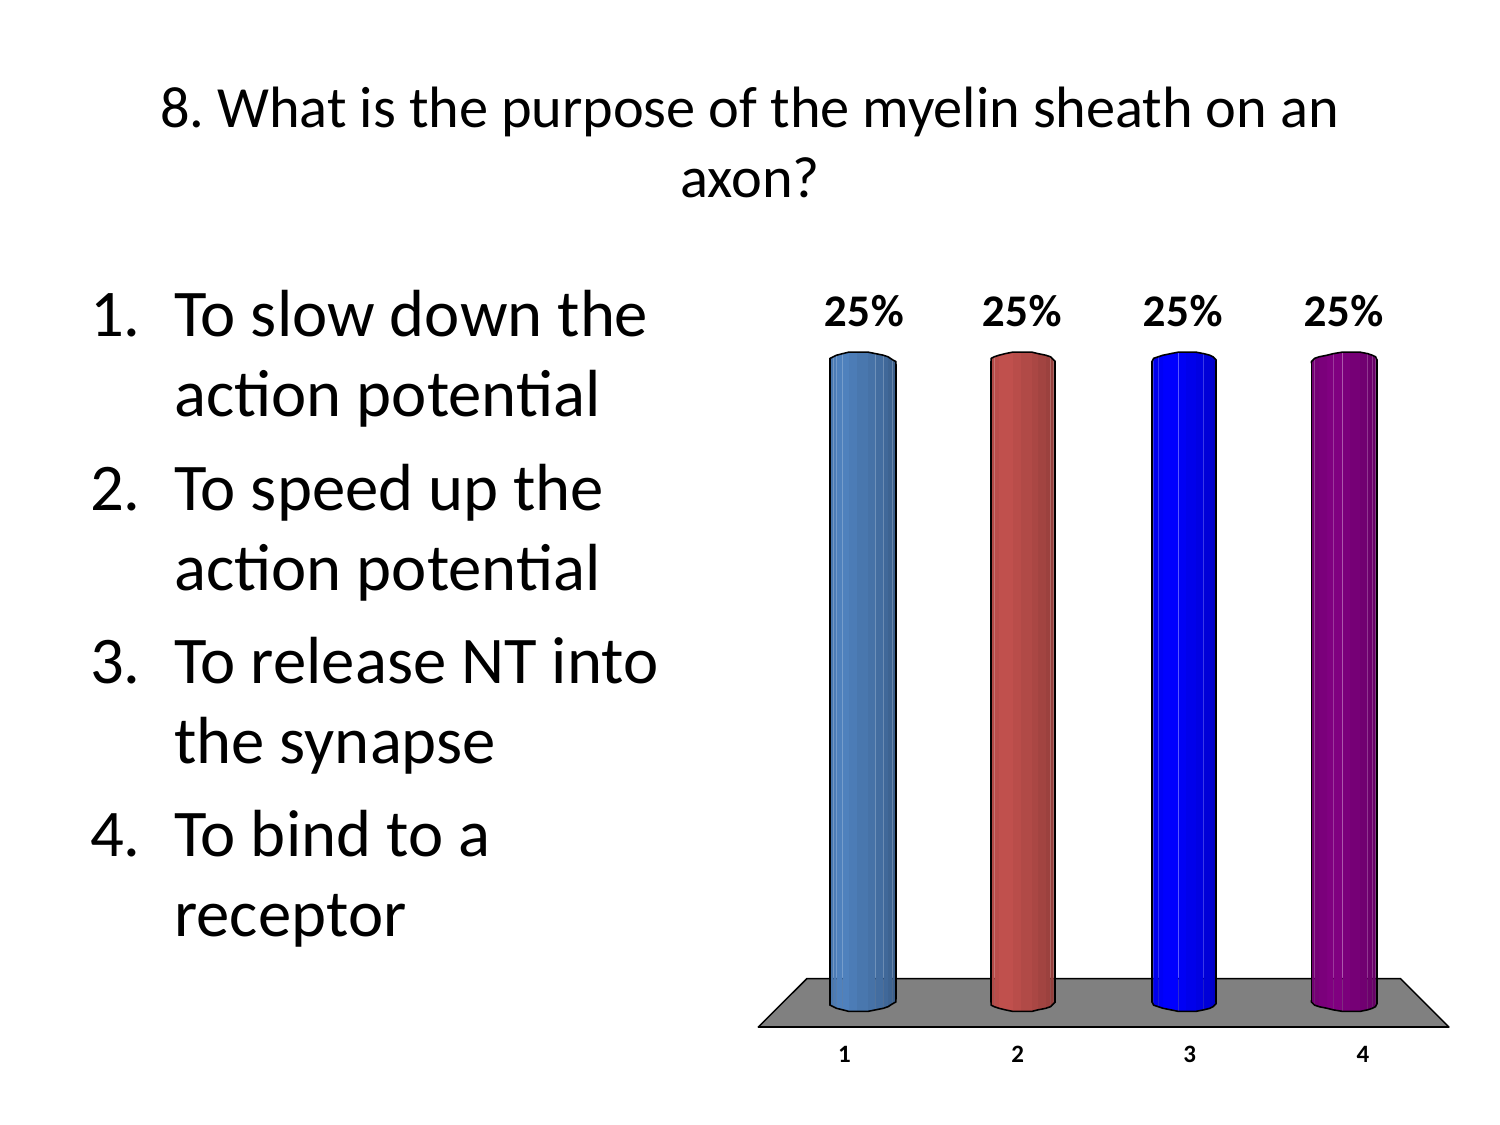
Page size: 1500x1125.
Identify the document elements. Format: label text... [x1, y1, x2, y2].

list To slow down the action potential To speed up the action potential To release NT into the synapse To bind to a receptor [75, 262, 750, 1005]
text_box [739, 270, 1490, 1115]
title 8. What is the purpose of the myelin sheath on an axon? [75, 45, 1425, 233]
